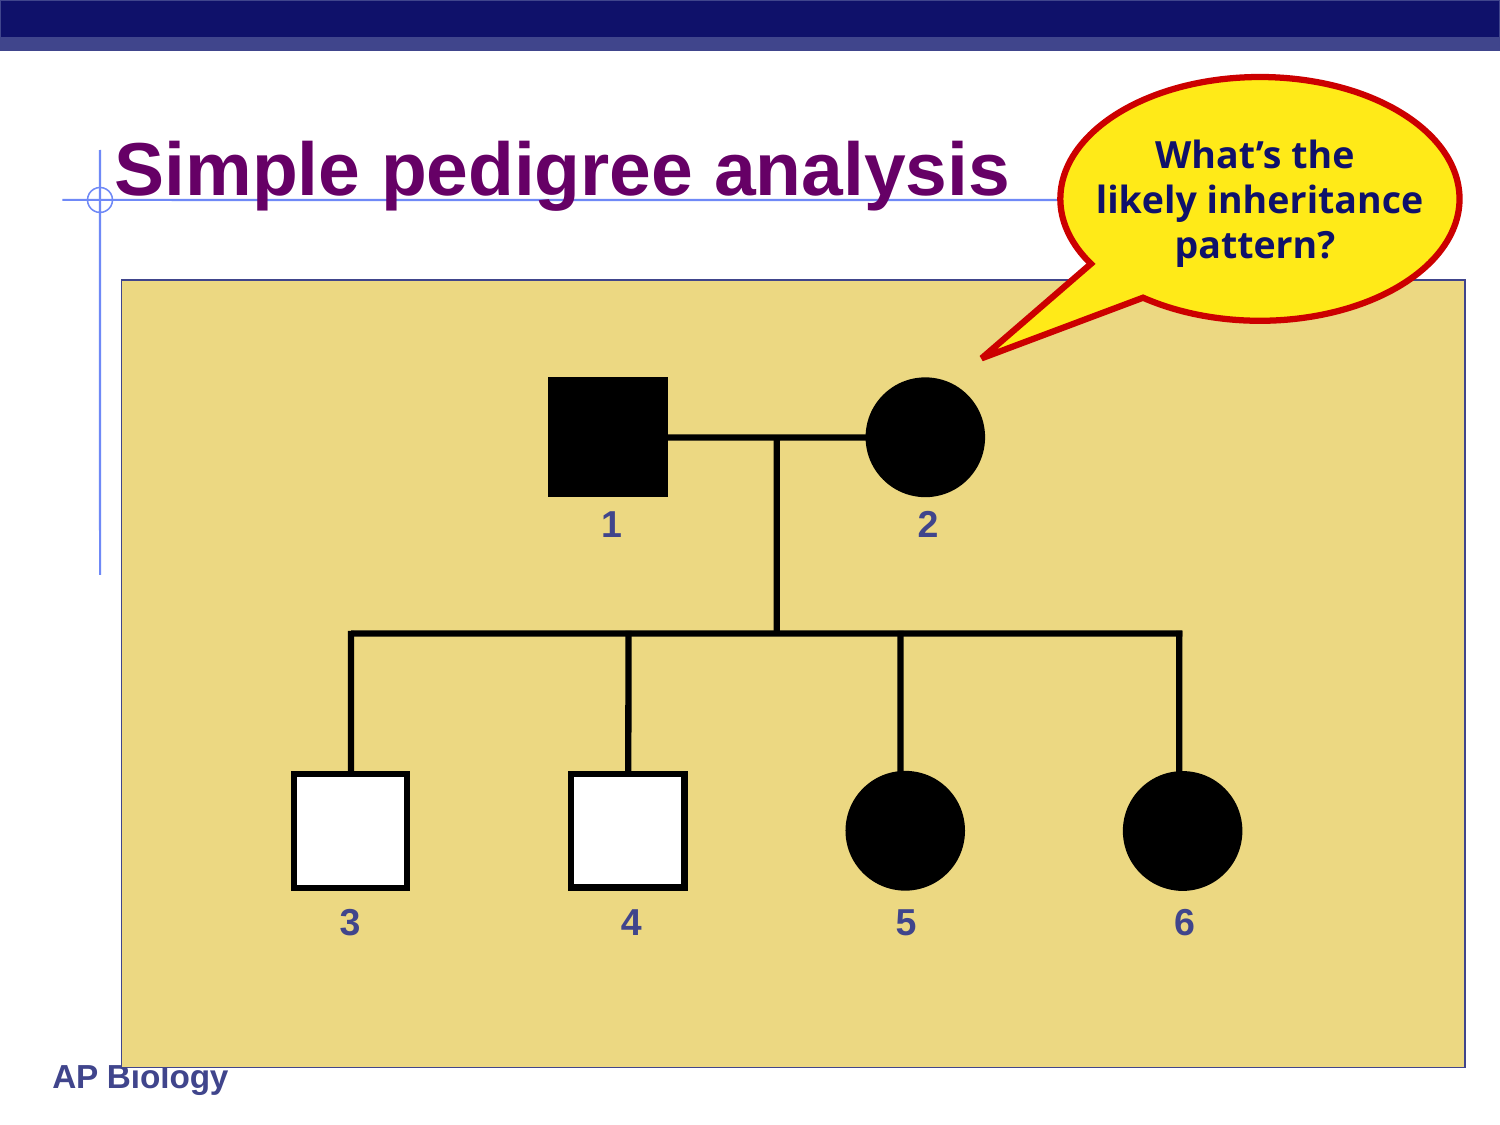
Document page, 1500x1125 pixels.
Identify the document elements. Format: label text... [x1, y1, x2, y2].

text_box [121, 279, 1466, 1068]
text_box What’s the likely inheritance pattern? [1060, 77, 1460, 277]
title Simple pedigree analysis [99, 112, 1118, 238]
